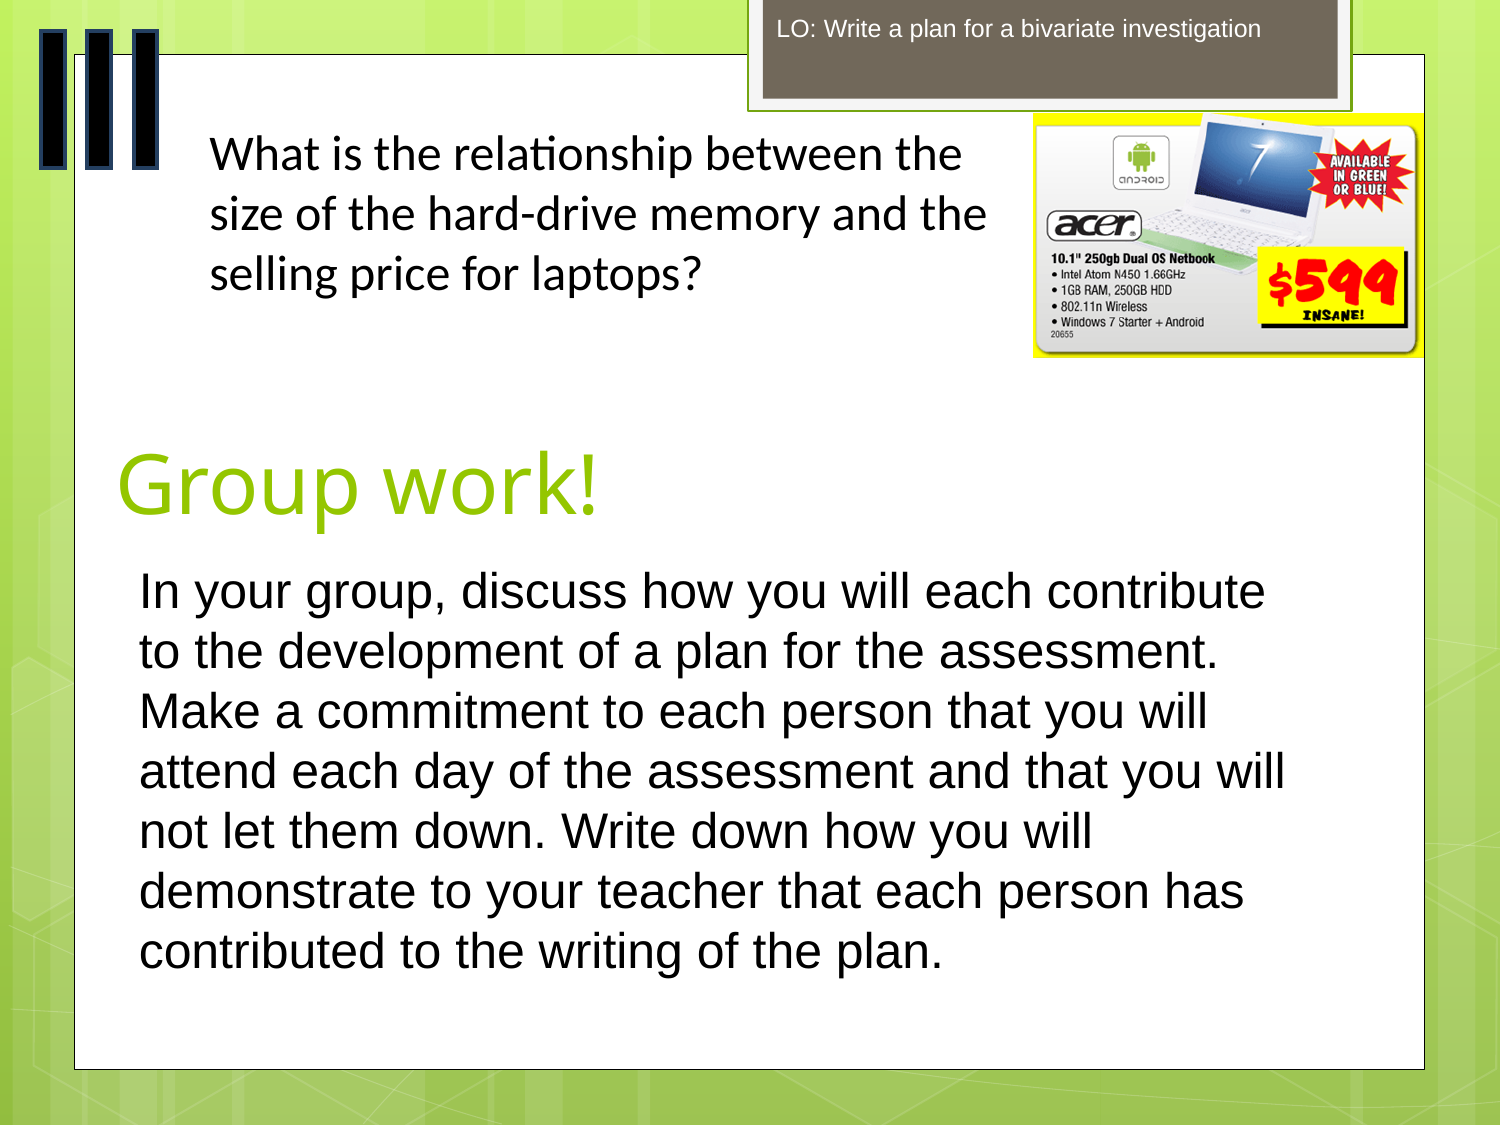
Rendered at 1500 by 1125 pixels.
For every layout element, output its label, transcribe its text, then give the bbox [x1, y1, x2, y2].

title Group work! [100, 373, 1424, 539]
text_box LO: Write a plan for a bivariate investigation [761, 5, 1341, 80]
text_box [194, 113, 1424, 359]
text_box In your group, discuss how you will each contribute to the development of a plan for the assessment. Make a commitment to each person that you will attend each day of the assessment and that you will not let them down. Write down how you will demonstrate to your teacher that each person has contributed to the writing of the plan. [123, 550, 1317, 986]
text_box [40, 30, 158, 169]
